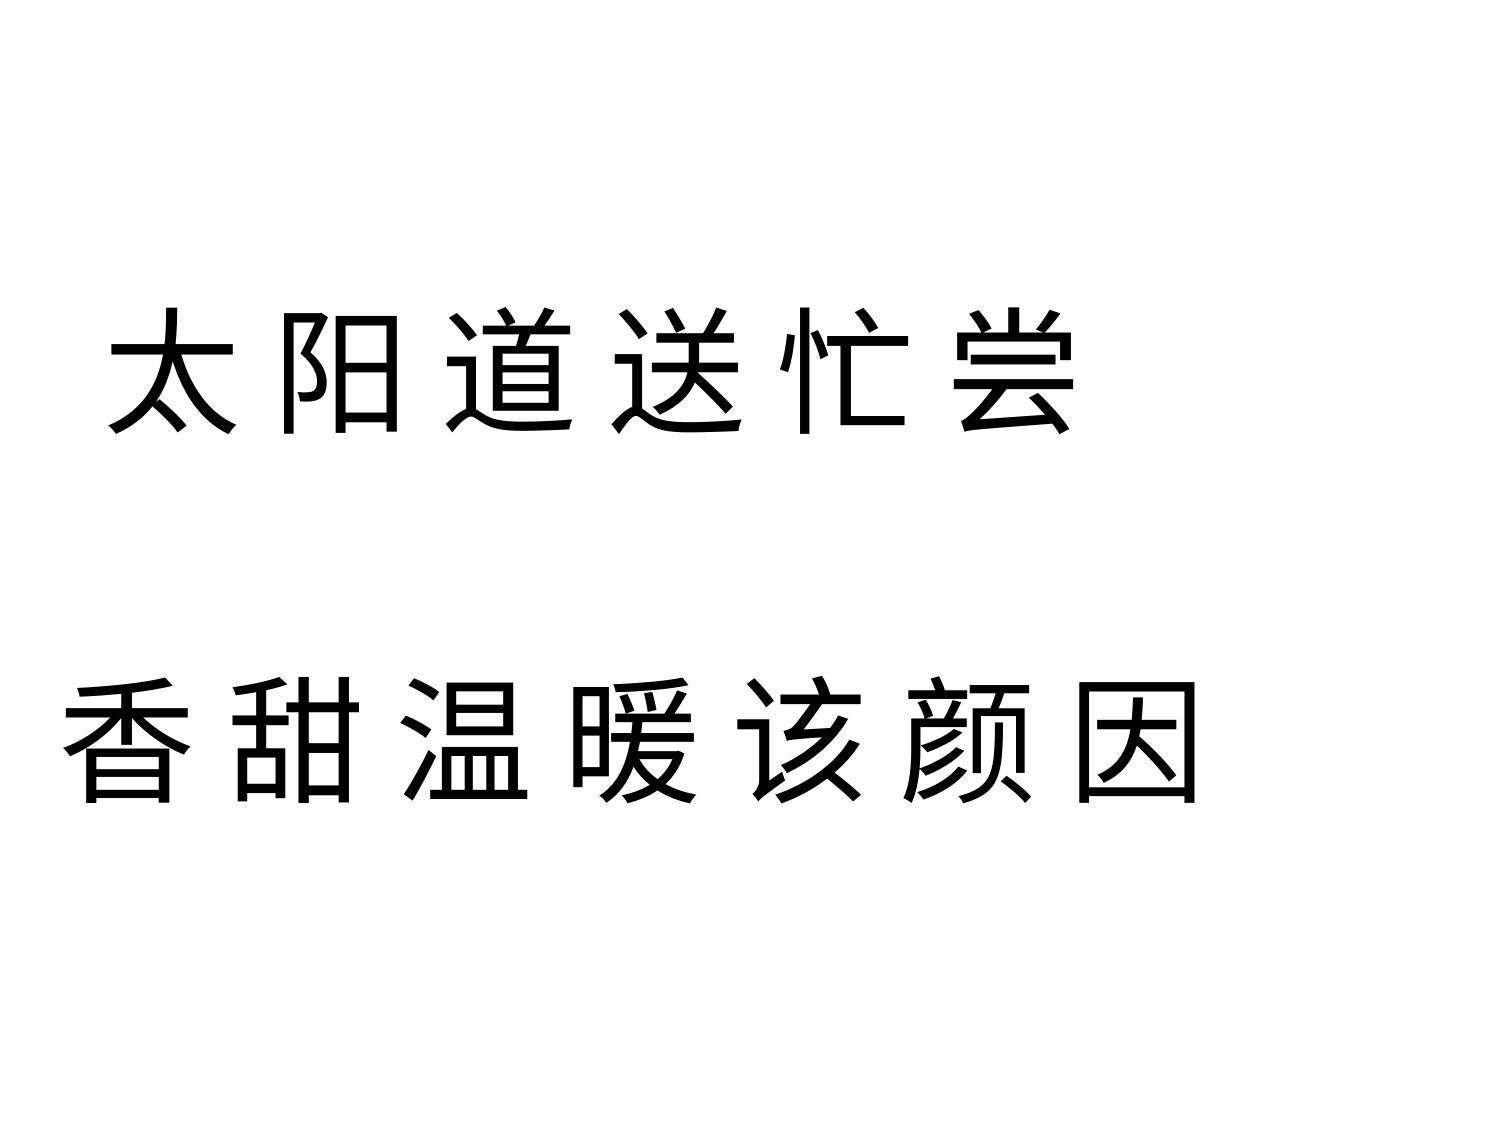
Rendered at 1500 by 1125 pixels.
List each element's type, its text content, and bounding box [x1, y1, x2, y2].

text_box 太 阳 道 送 忙 尝 [89, 278, 1408, 459]
text_box 香 甜 温 暖 该 颜 因 [44, 647, 1500, 827]
